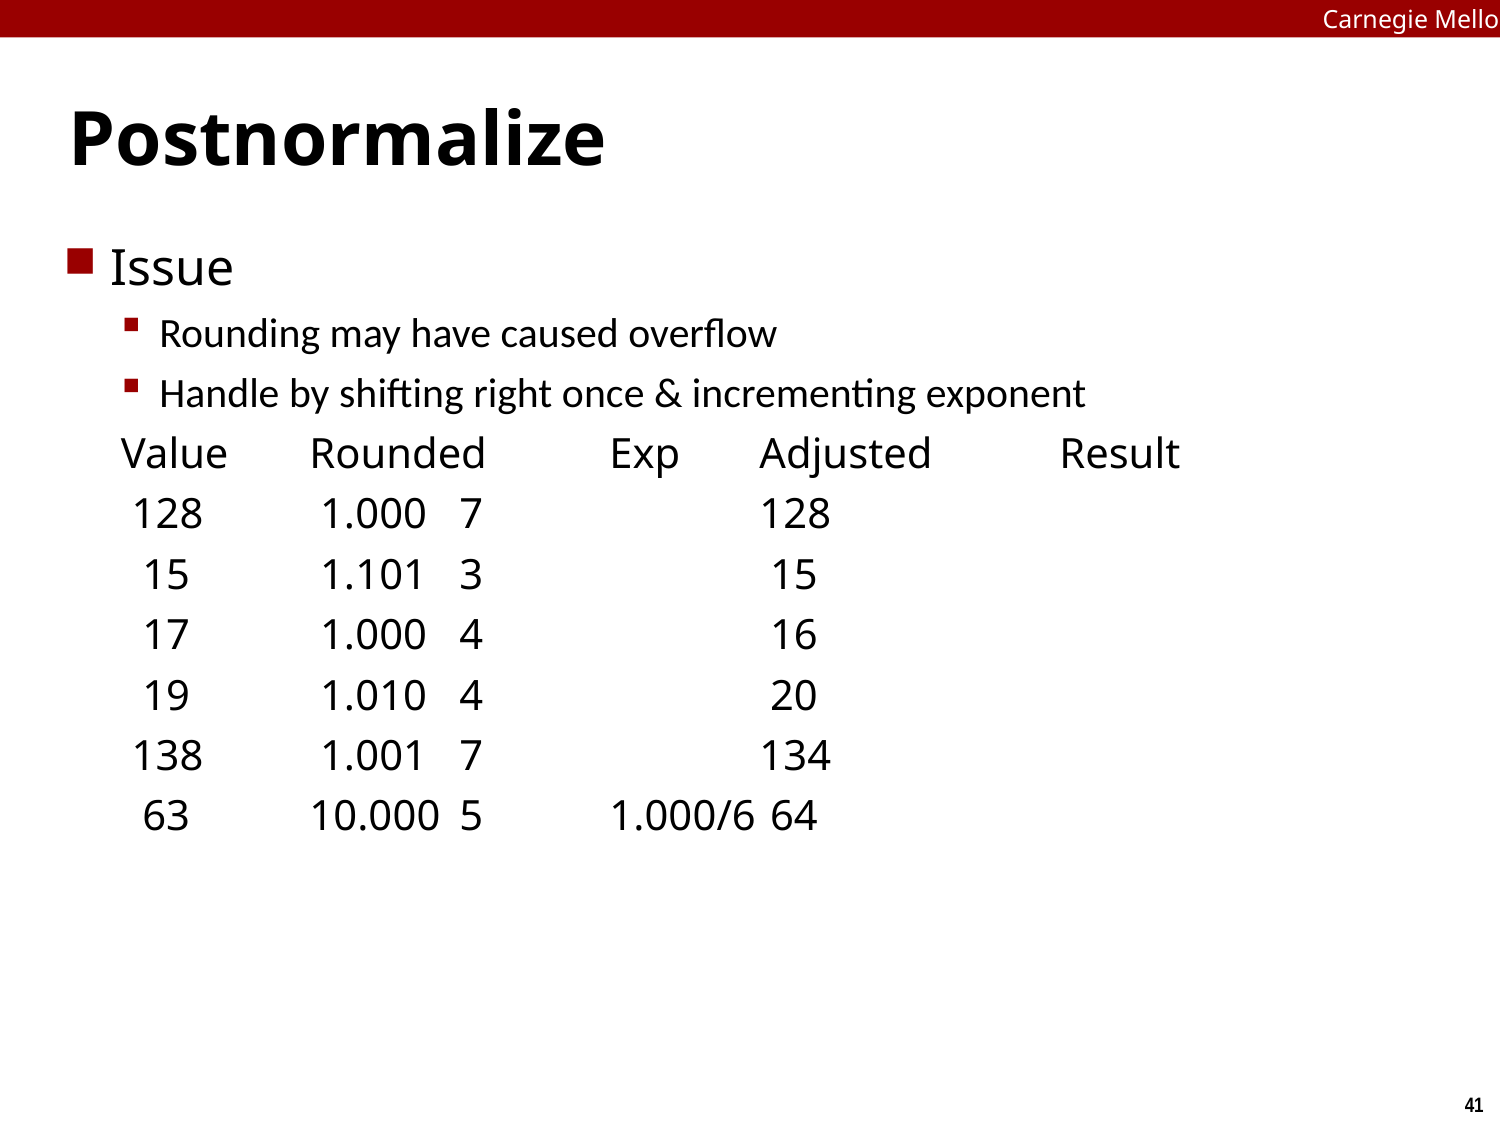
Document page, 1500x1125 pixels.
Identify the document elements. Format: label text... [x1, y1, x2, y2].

list Issue Rounding may have caused overflow Handle by shifting right once & incrementing exponent Value Rounded Exp Adjusted Result 128 1.000 7 128 15 1.101 3 15 17 1.000 4 16 19 1.010 4 20 138 1.001 7 134 63 10.000 5 1.000/6 64 [62, 228, 1438, 1122]
text_box Carnegie Mellon [1322, 3, 1500, 33]
text_box [0, 0, 1500, 38]
title Postnormalize [62, 41, 1438, 228]
